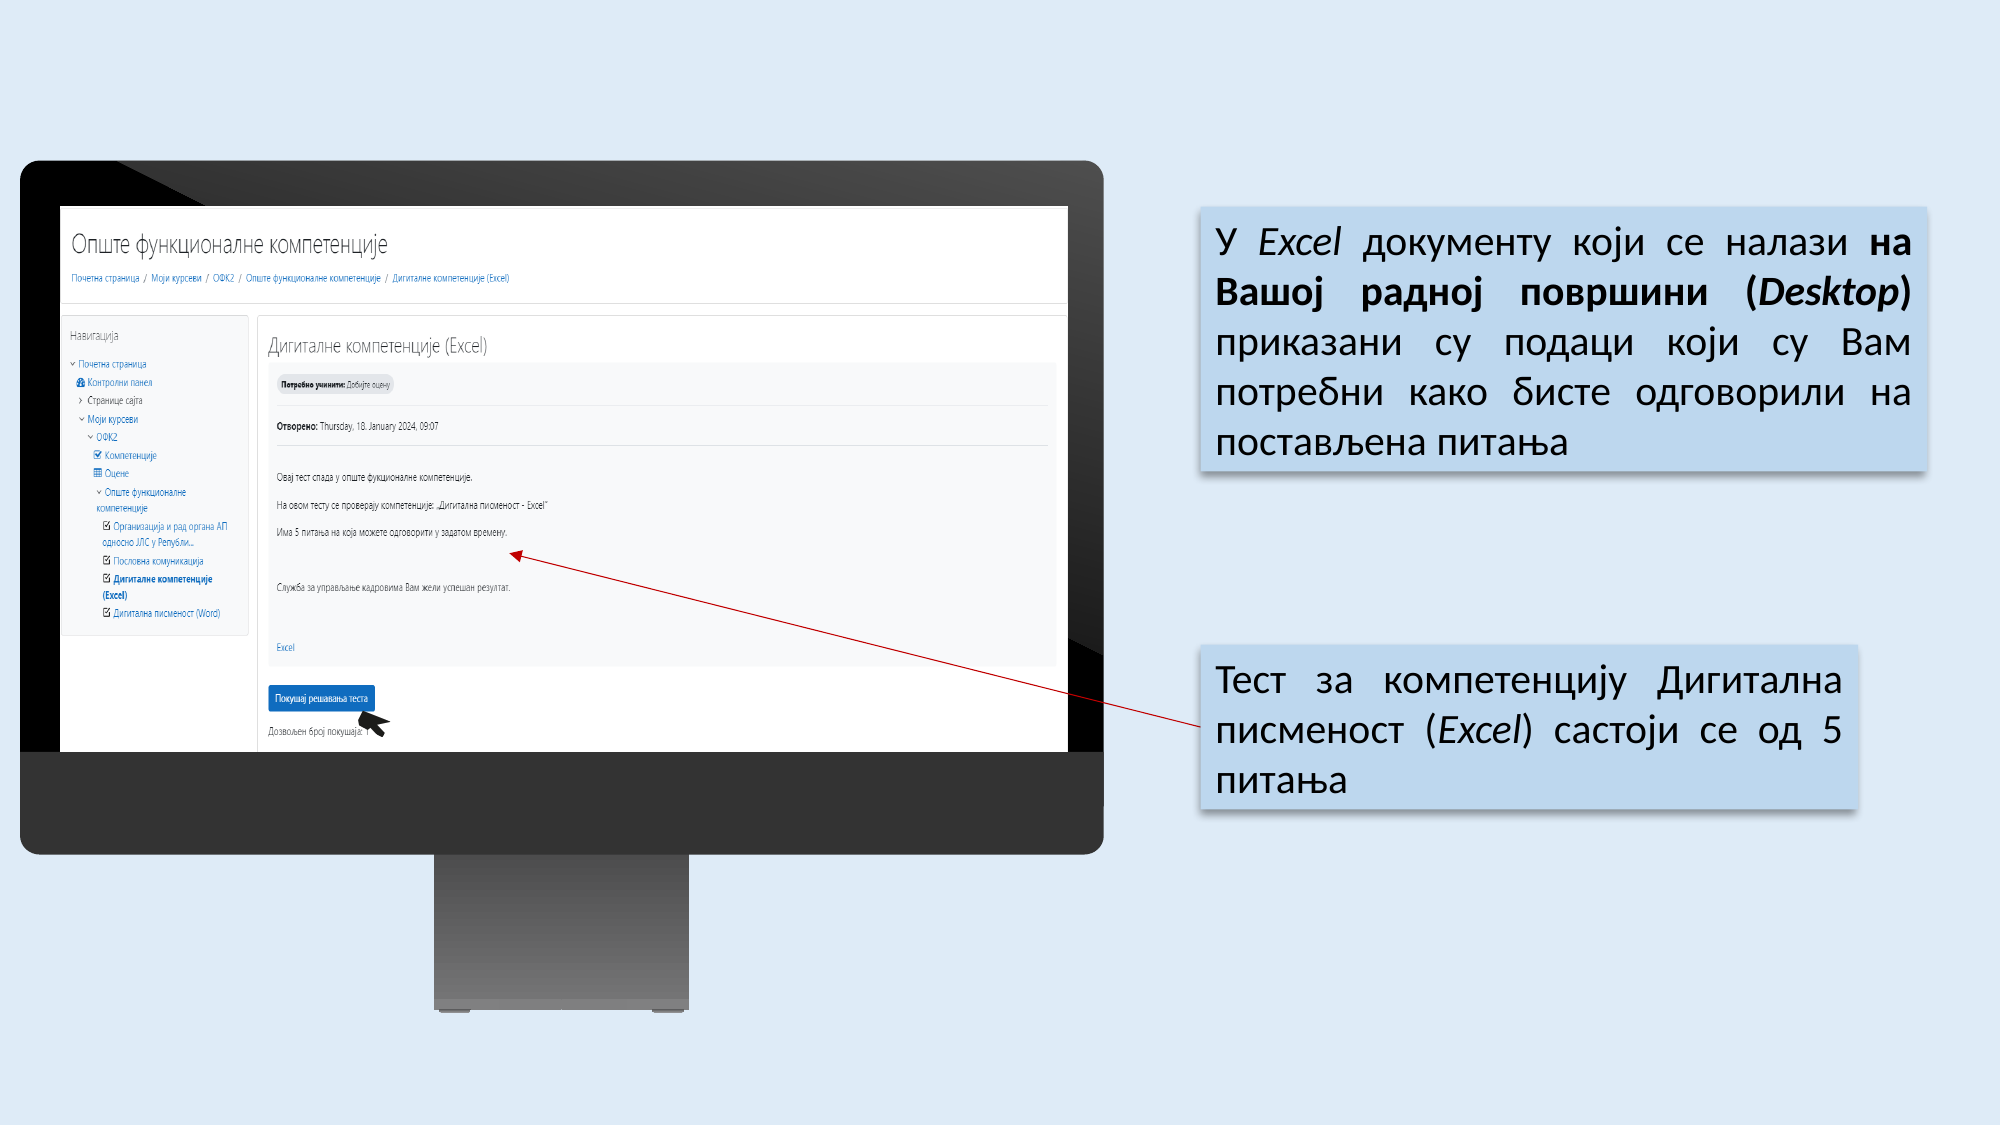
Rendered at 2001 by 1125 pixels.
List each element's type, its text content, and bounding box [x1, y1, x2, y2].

text_box Тест за компетенцију Дигитална писменост (Excel) састоји се од 5 питања [1200, 644, 1859, 810]
text_box У Excel документу који се налази на Вашој радној површини (Desktop) приказани су подаци који су Вам потребни како бисте одговорили на постављена питања [1200, 206, 1928, 472]
picture [60, 206, 1068, 752]
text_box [20, 160, 1104, 1013]
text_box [509, 553, 1201, 728]
